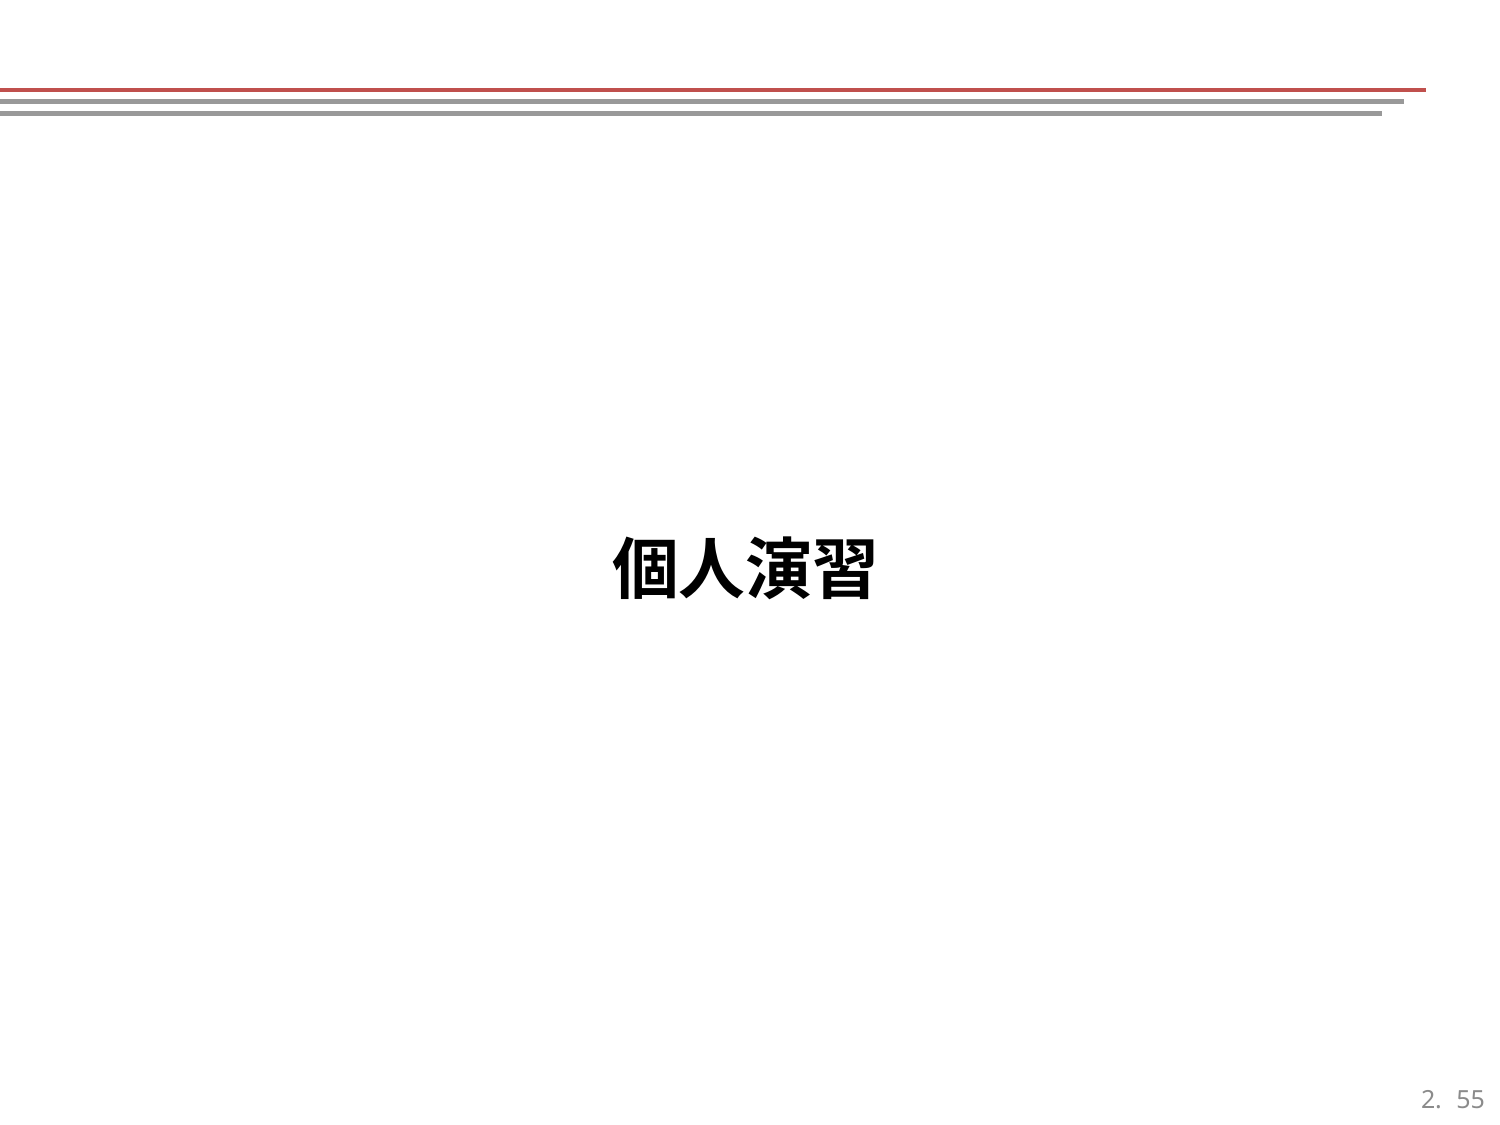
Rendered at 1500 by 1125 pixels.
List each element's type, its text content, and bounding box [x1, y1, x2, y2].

slide_number 54 [1381, 1065, 1500, 1125]
text_box 個人演習 [27, 517, 1464, 616]
